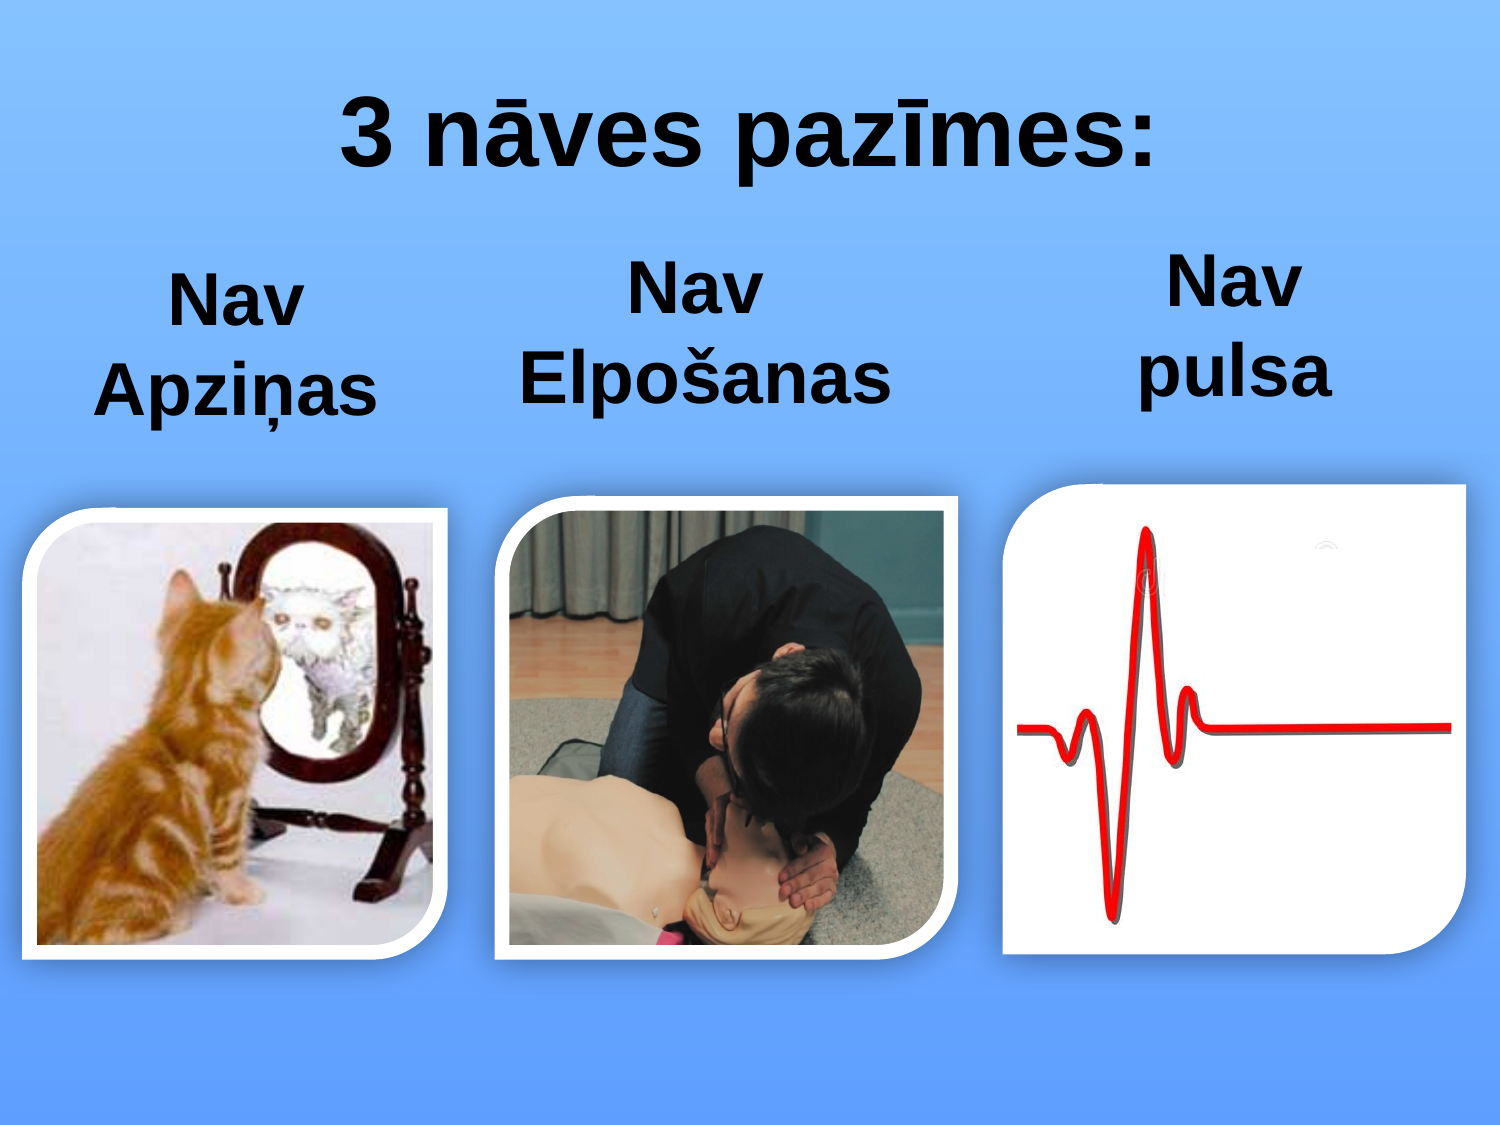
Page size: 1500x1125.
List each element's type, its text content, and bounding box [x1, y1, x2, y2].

picture [29, 514, 441, 953]
text_box Nav Elpošanas [466, 231, 945, 427]
text_box Nav Apziņas [29, 243, 443, 439]
text_box Nav pulsa [1057, 223, 1412, 419]
title 3 nāves pazīmes: [0, 56, 1500, 197]
picture [501, 503, 952, 953]
picture [1009, 491, 1459, 948]
